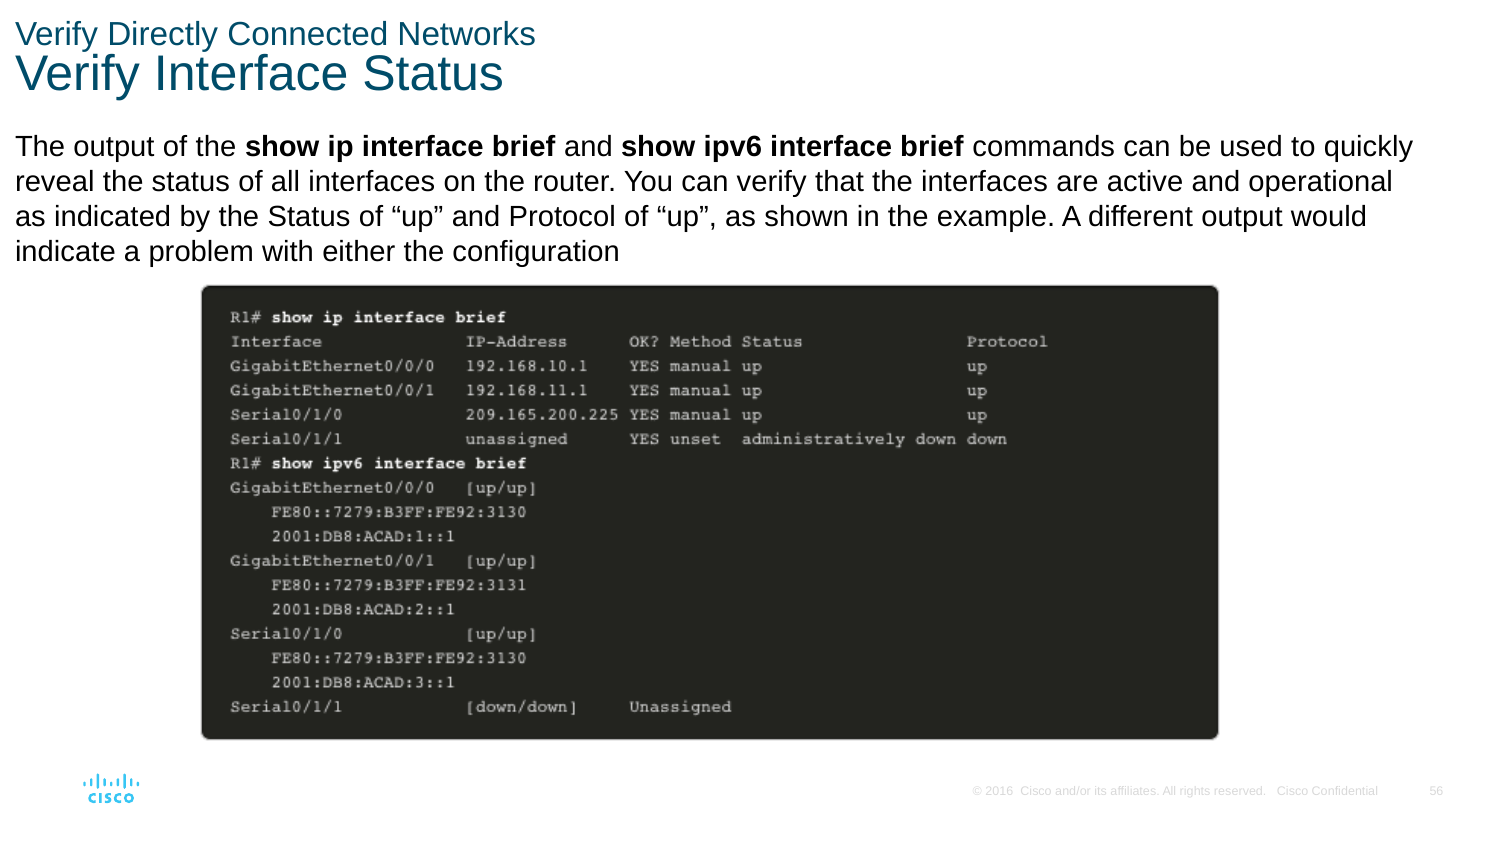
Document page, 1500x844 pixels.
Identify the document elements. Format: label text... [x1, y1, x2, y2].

list The output of the show ip interface brief and show ipv6 interface brief commands can be used to quickly reveal the status of all interfaces on the router. You can verify that the interfaces are active and operational as indicated by the Status of “up” and Protocol of “up”, as shown in the example. A different output would indicate a problem with either the configuration or the cabling. [0, 120, 1437, 284]
picture [198, 283, 1223, 744]
title Verify Directly Connected Networks Verify Interface Status [0, 0, 1369, 120]
